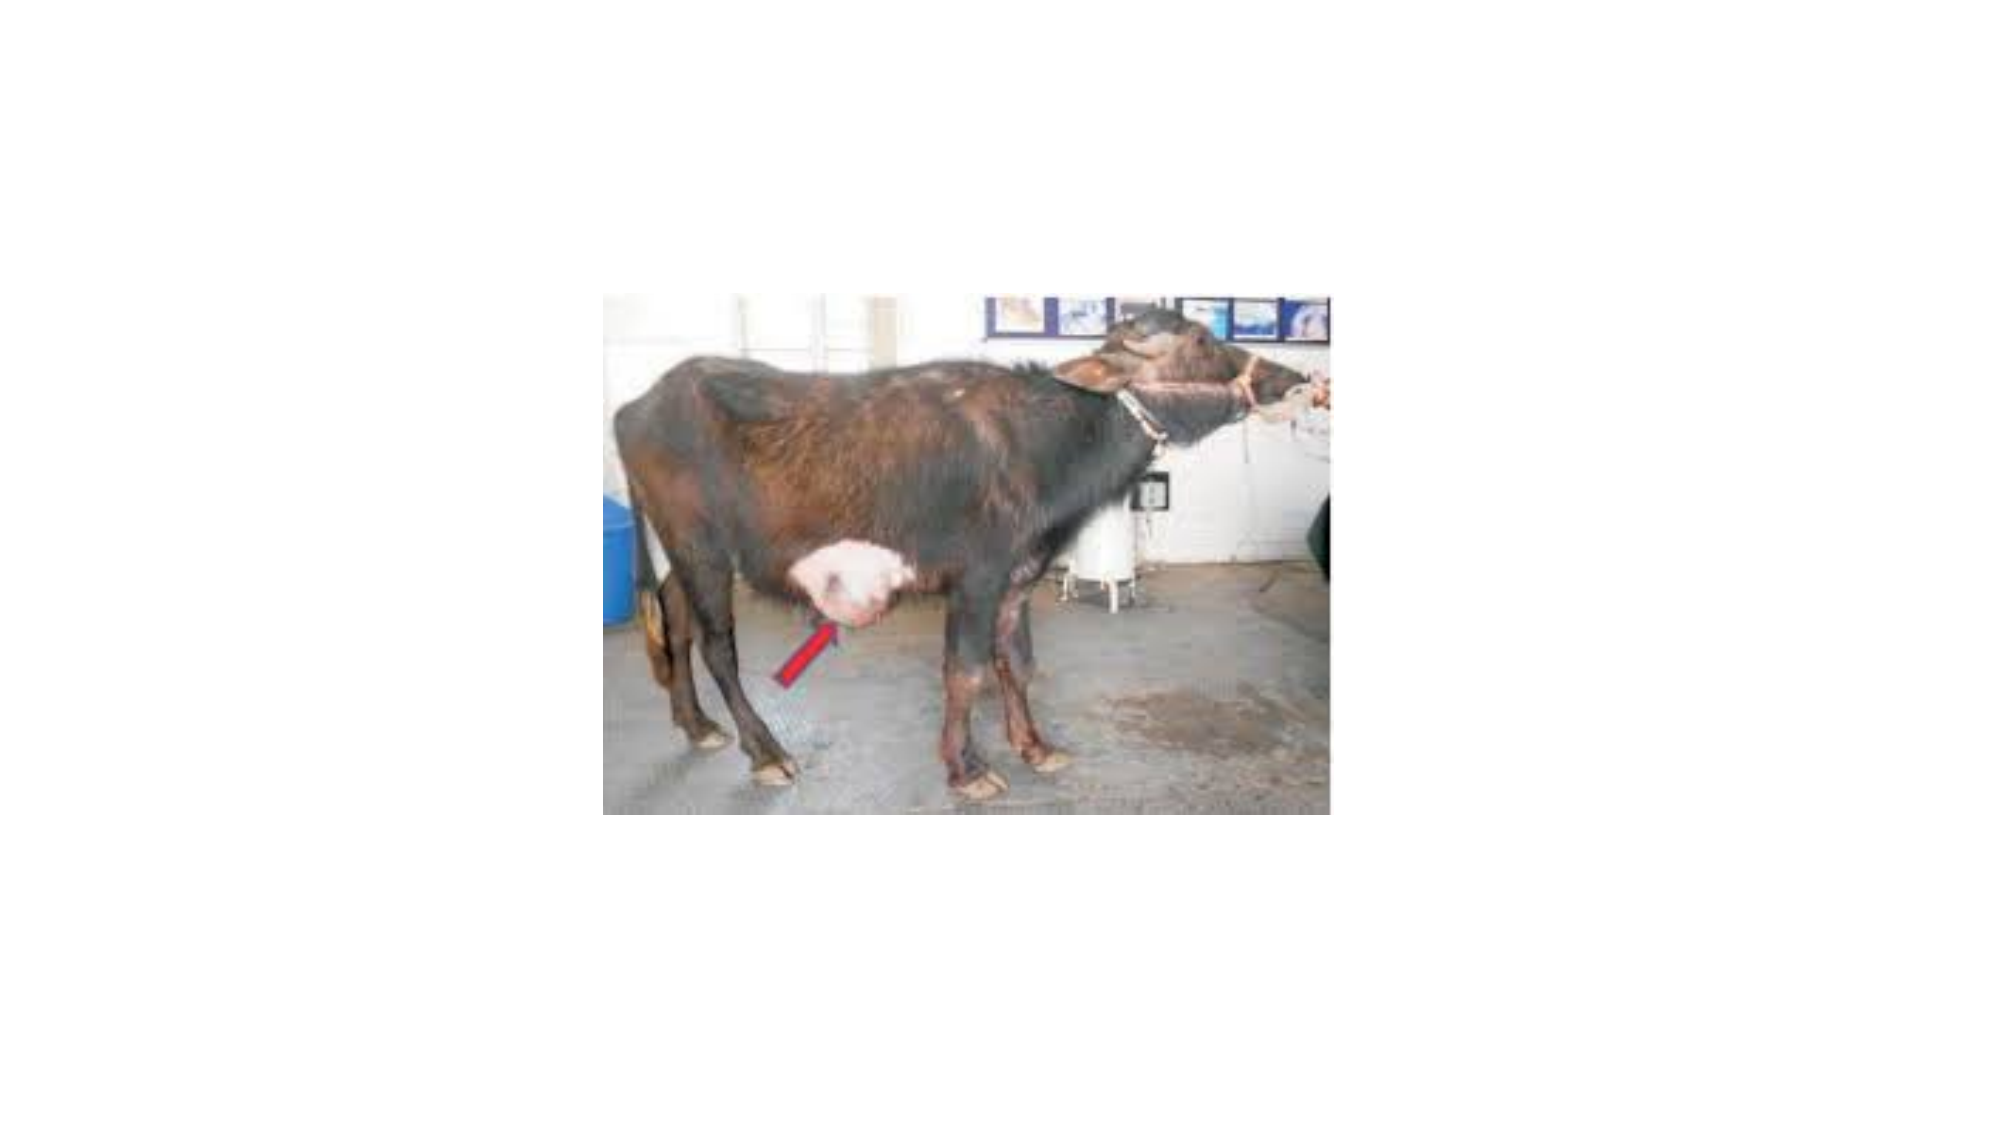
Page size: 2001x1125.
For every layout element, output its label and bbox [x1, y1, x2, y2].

list [602, 293, 1334, 815]
